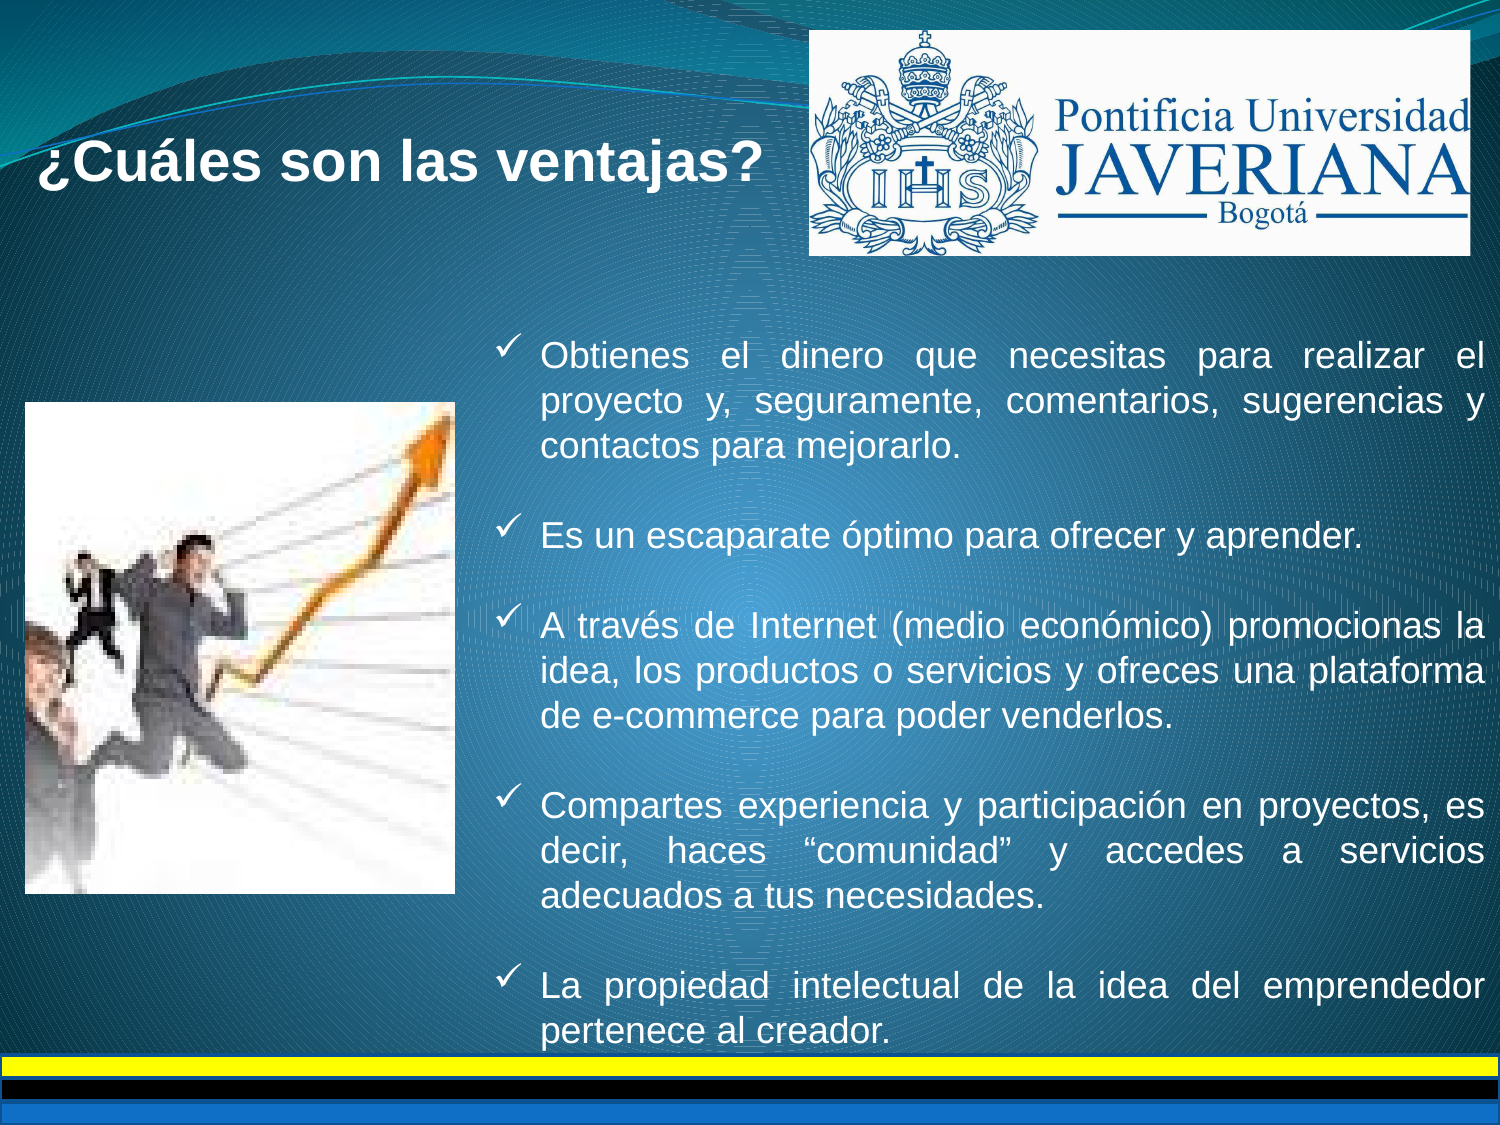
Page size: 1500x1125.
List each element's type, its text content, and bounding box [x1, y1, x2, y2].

picture [808, 28, 1471, 256]
text_box [0, 1076, 1500, 1104]
text_box [0, 1053, 1500, 1076]
text_box Obtienes el dinero que necesitas para realizar el proyecto y, seguramente, comentarios, sugerencias y contactos para mejorarlo. Es un escaparate óptimo para ofrecer y aprender. A través de Internet (medio económico) promocionas la idea, los productos o servicios y ofreces una plataforma de e-commerce para poder venderlos. Compartes experiencia y participación en proyectos, es decir, haces “comunidad” y accedes a servicios adecuados a tus necesidades. La propiedad intelectual de la idea del emprendedor pertenece al creador. [478, 324, 1500, 1059]
text_box [0, 1104, 1500, 1125]
text_box ¿Cuáles son las ventajas? [22, 115, 782, 201]
picture [25, 401, 455, 894]
text_box [684, 267, 1500, 324]
